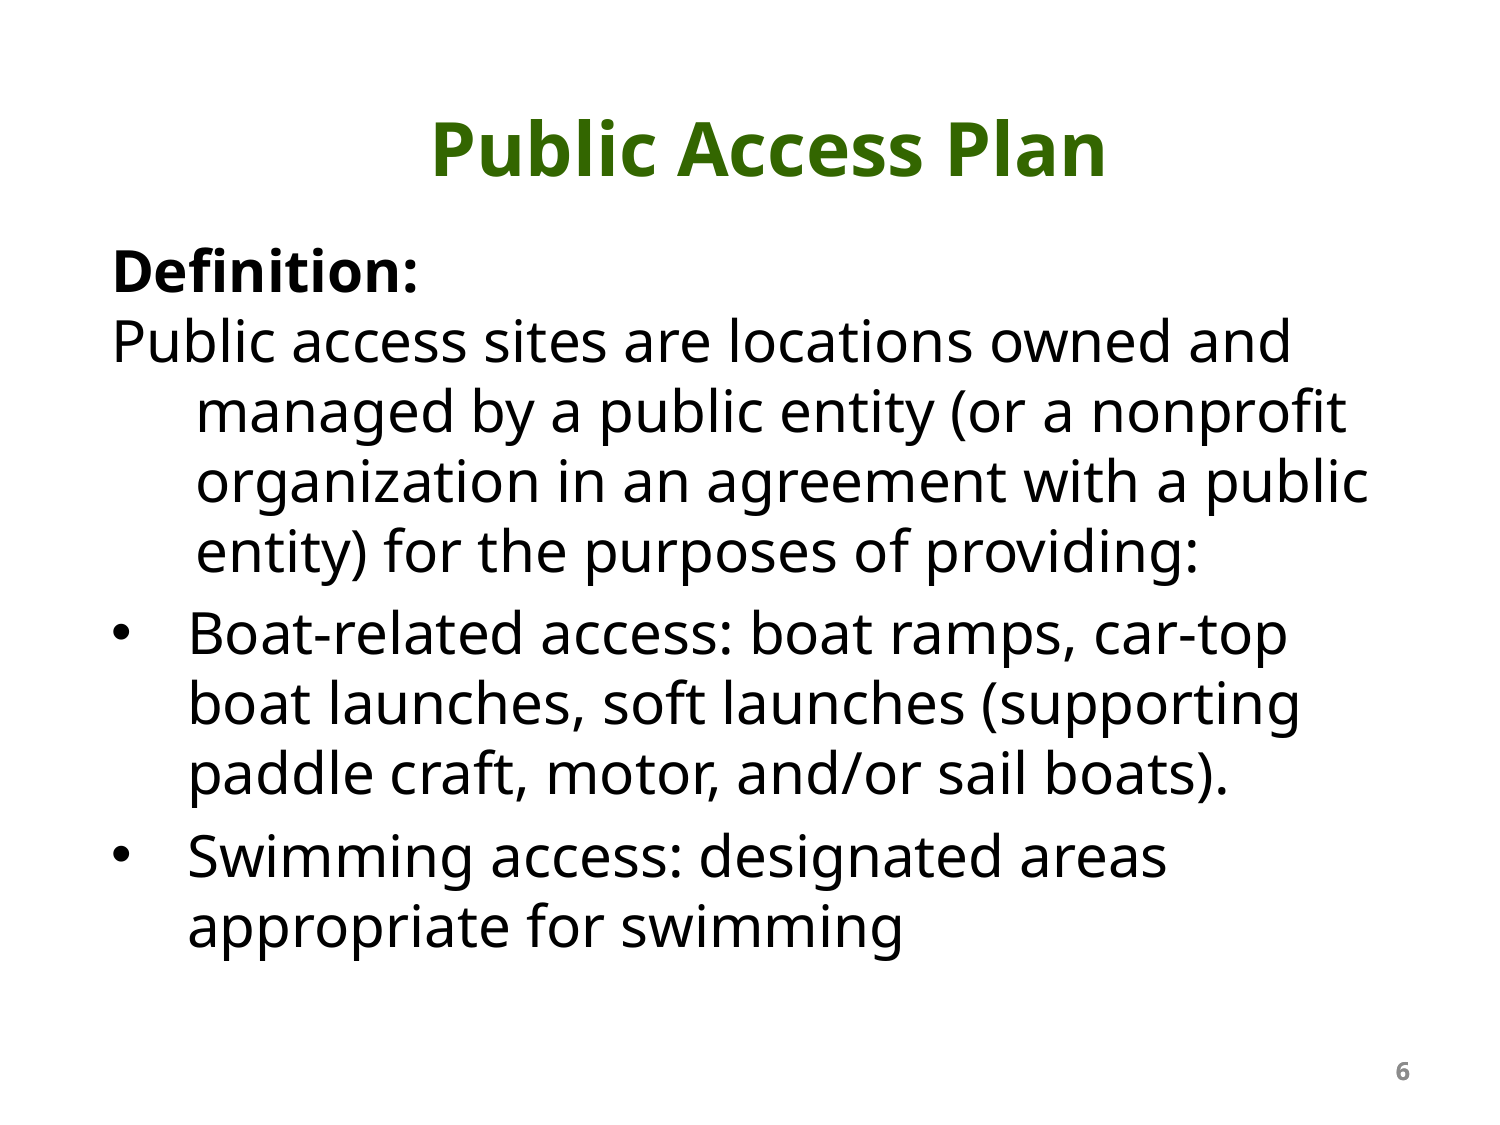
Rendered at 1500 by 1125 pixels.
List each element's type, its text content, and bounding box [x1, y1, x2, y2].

text_box 6 [1074, 1049, 1425, 1103]
text_box Public Access Plan [192, 94, 1347, 200]
text_box Definition: Public access sites are locations owned and managed by a public entity (or a nonprofit organization in an agreement with a public entity) for the purposes of providing: Boat-related access: boat ramps, car-top boat launches, soft launches (supporting paddle craft, motor, and/or sail boats). Swimming access: designated areas appropriate for swimming [96, 226, 1428, 1049]
